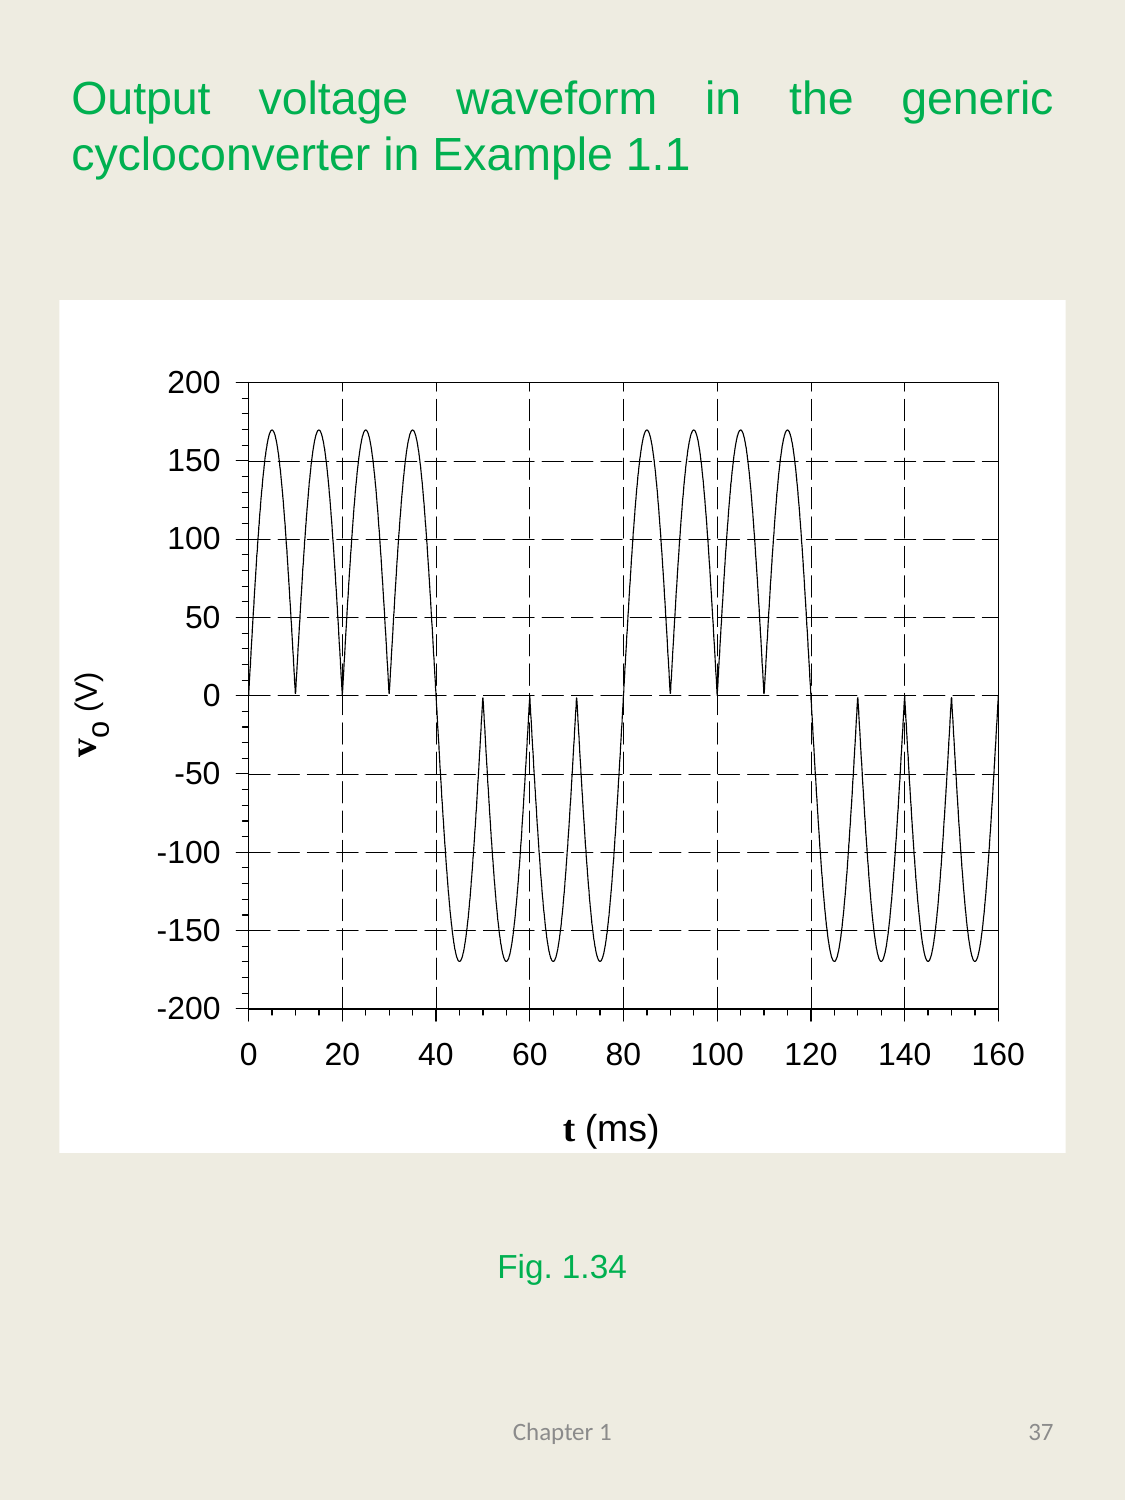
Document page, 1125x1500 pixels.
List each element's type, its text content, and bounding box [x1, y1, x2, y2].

footer Chapter 1 [384, 1390, 741, 1471]
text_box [58, 299, 1066, 1153]
title Output voltage waveform in the generic cycloconverter in Example 1.1 [56, 60, 1069, 188]
text_box Fig. 1.34 [482, 1237, 643, 1293]
slide_number 37 [806, 1390, 1069, 1471]
